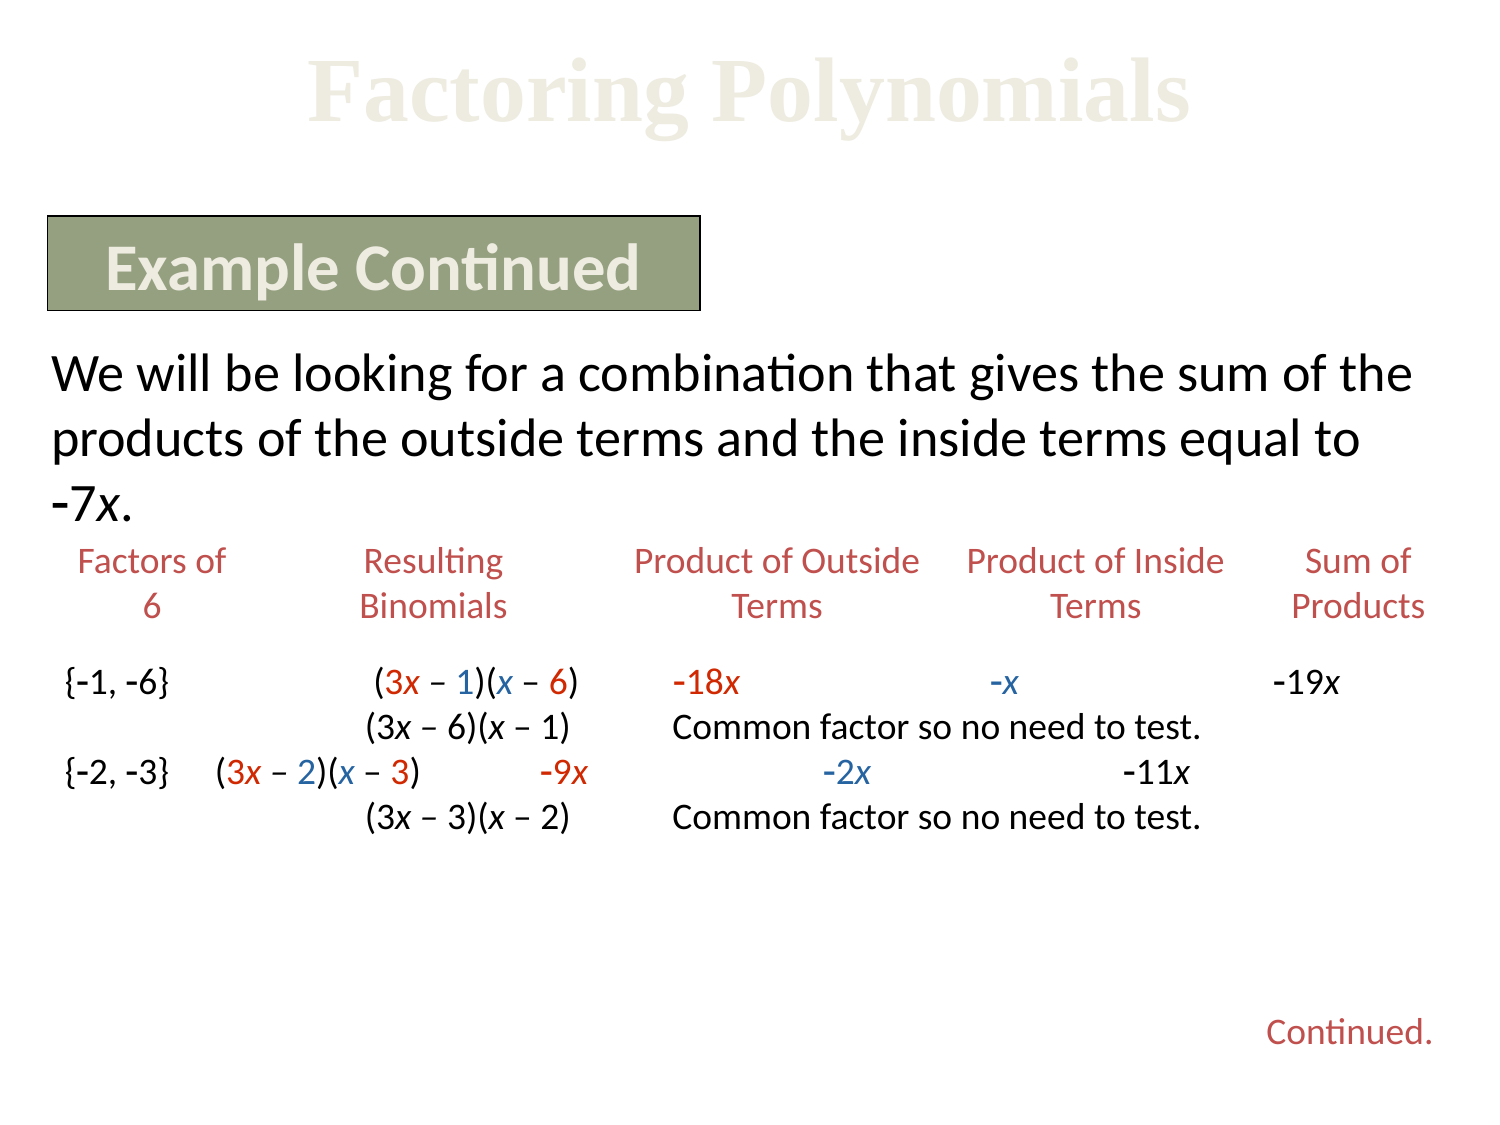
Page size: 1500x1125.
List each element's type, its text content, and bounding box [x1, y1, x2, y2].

text_box {1, 6} (3x – 1)(x – 6) 18x x 19x (3x – 6)(x – 1) Common factor so no need to test. {2, 3} (3x – 2)(x – 3) 9x 2x 11x (3x – 3)(x – 2) Common factor so no need to test. [49, 649, 1463, 845]
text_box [58, 528, 1472, 664]
text_box Example Continued [47, 215, 700, 311]
text_box Factoring Polynomials [74, 35, 1425, 136]
text_box Continued. [1251, 999, 1449, 1060]
text_box We will be looking for a combination that gives the sum of the products of the outside terms and the inside terms equal to 7x. [36, 329, 1462, 540]
